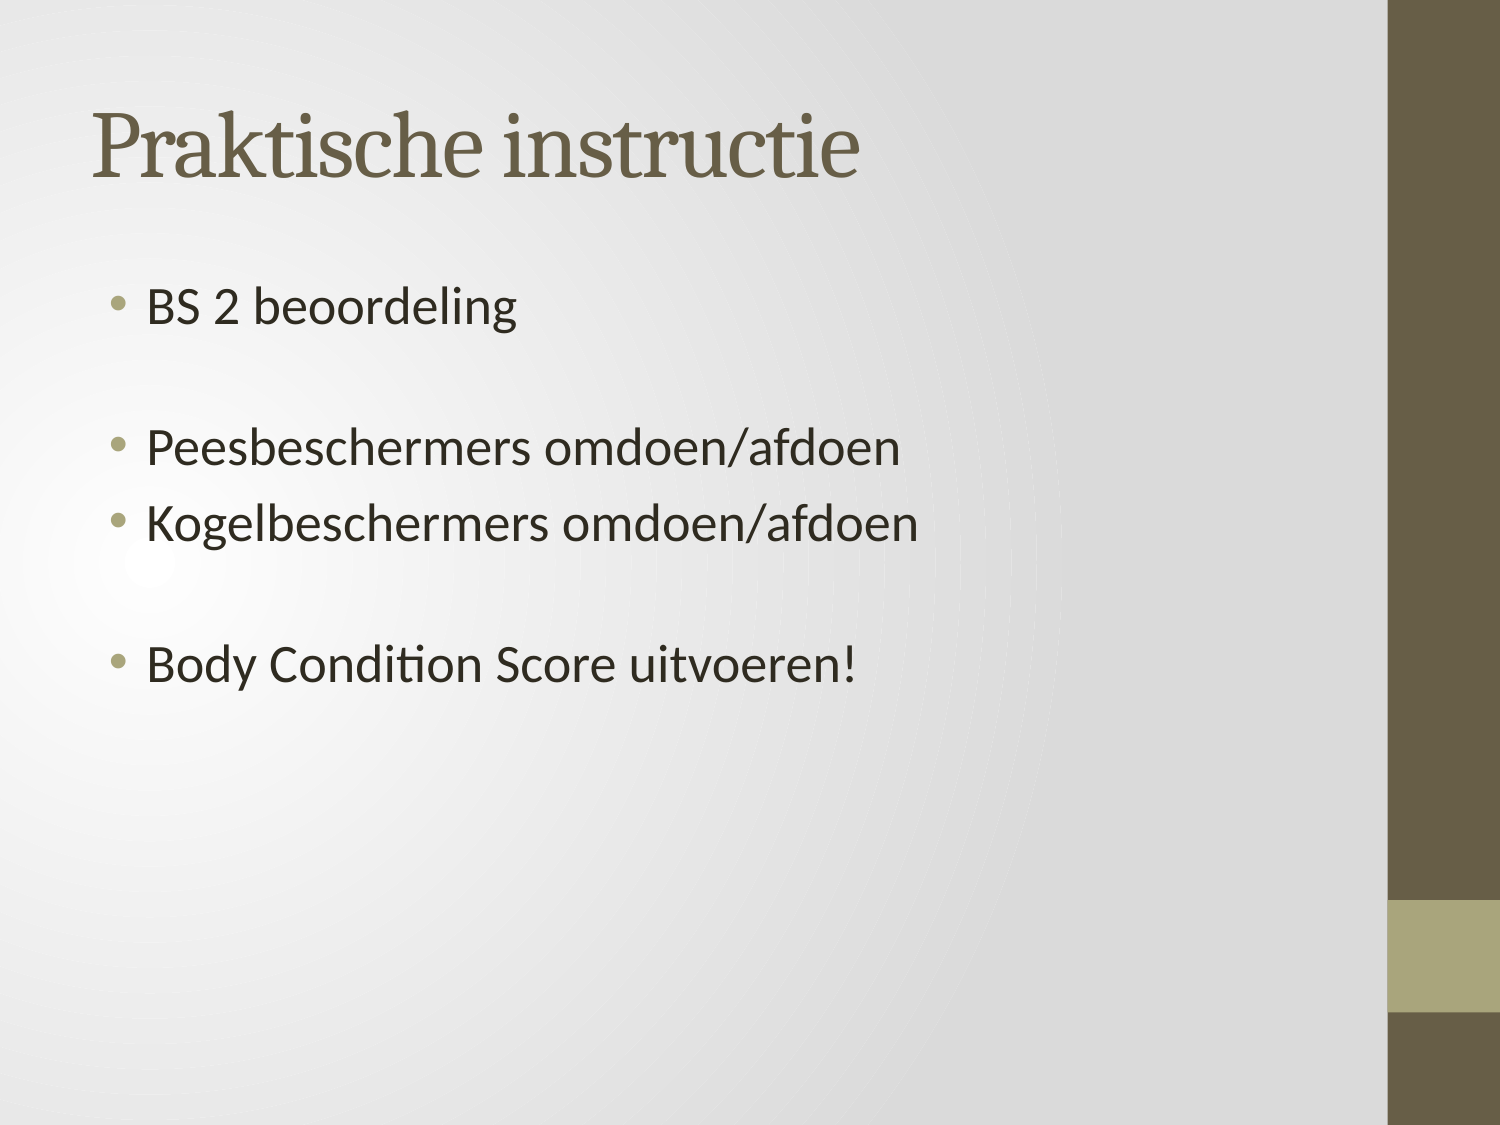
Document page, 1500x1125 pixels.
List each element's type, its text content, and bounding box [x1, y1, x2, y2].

list BS 2 beoordeling Peesbeschermers omdoen/afdoen Kogelbeschermers omdoen/afdoen Body Condition Score uitvoeren! [75, 262, 1325, 1050]
title Praktische instructie [75, 45, 1325, 233]
